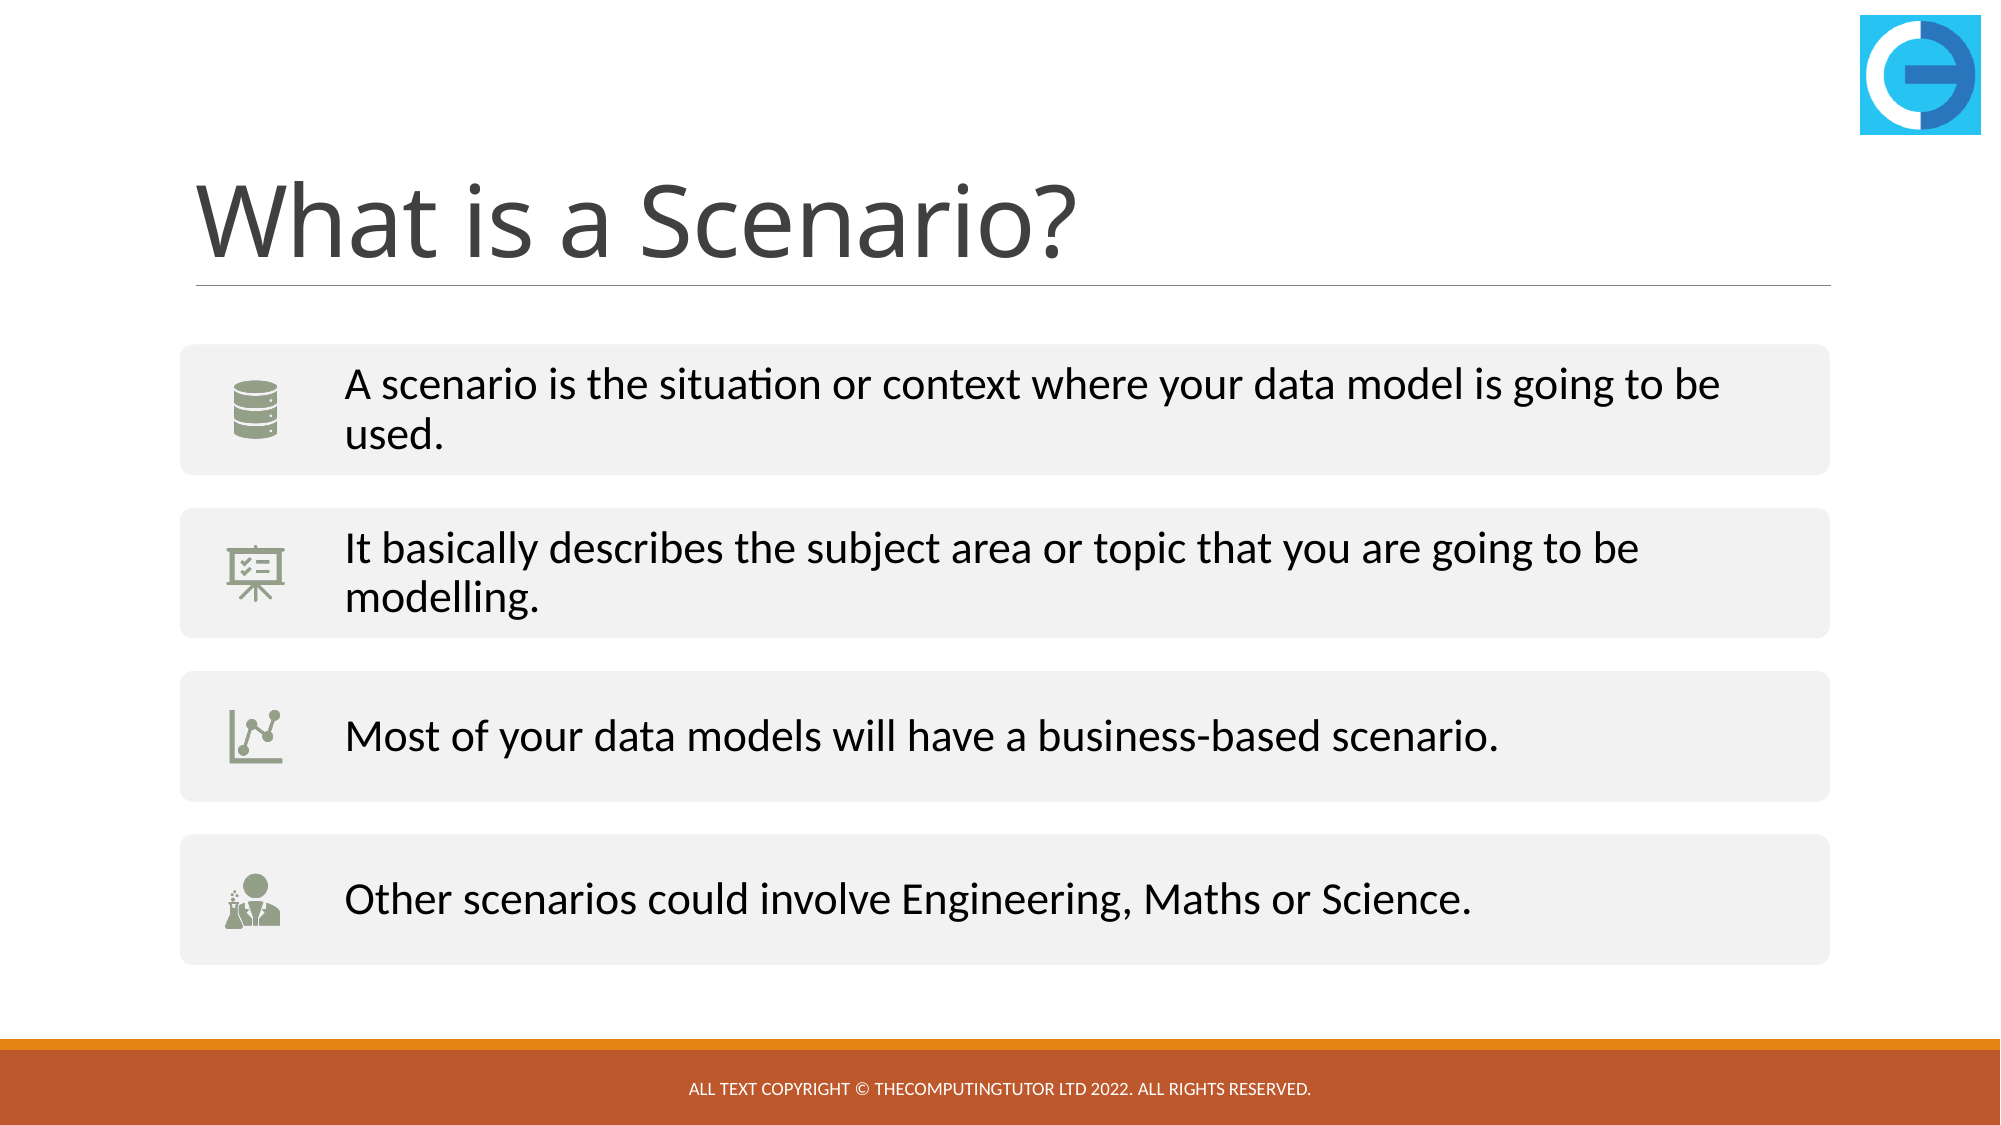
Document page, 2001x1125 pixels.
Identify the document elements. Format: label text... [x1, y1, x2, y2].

title What is a Scenario? [180, 47, 1830, 285]
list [179, 343, 1831, 966]
picture [1860, 15, 1981, 135]
footer All text copyright © TheComputingTutor Ltd 2022. All rights Reserved. [604, 1059, 1396, 1120]
